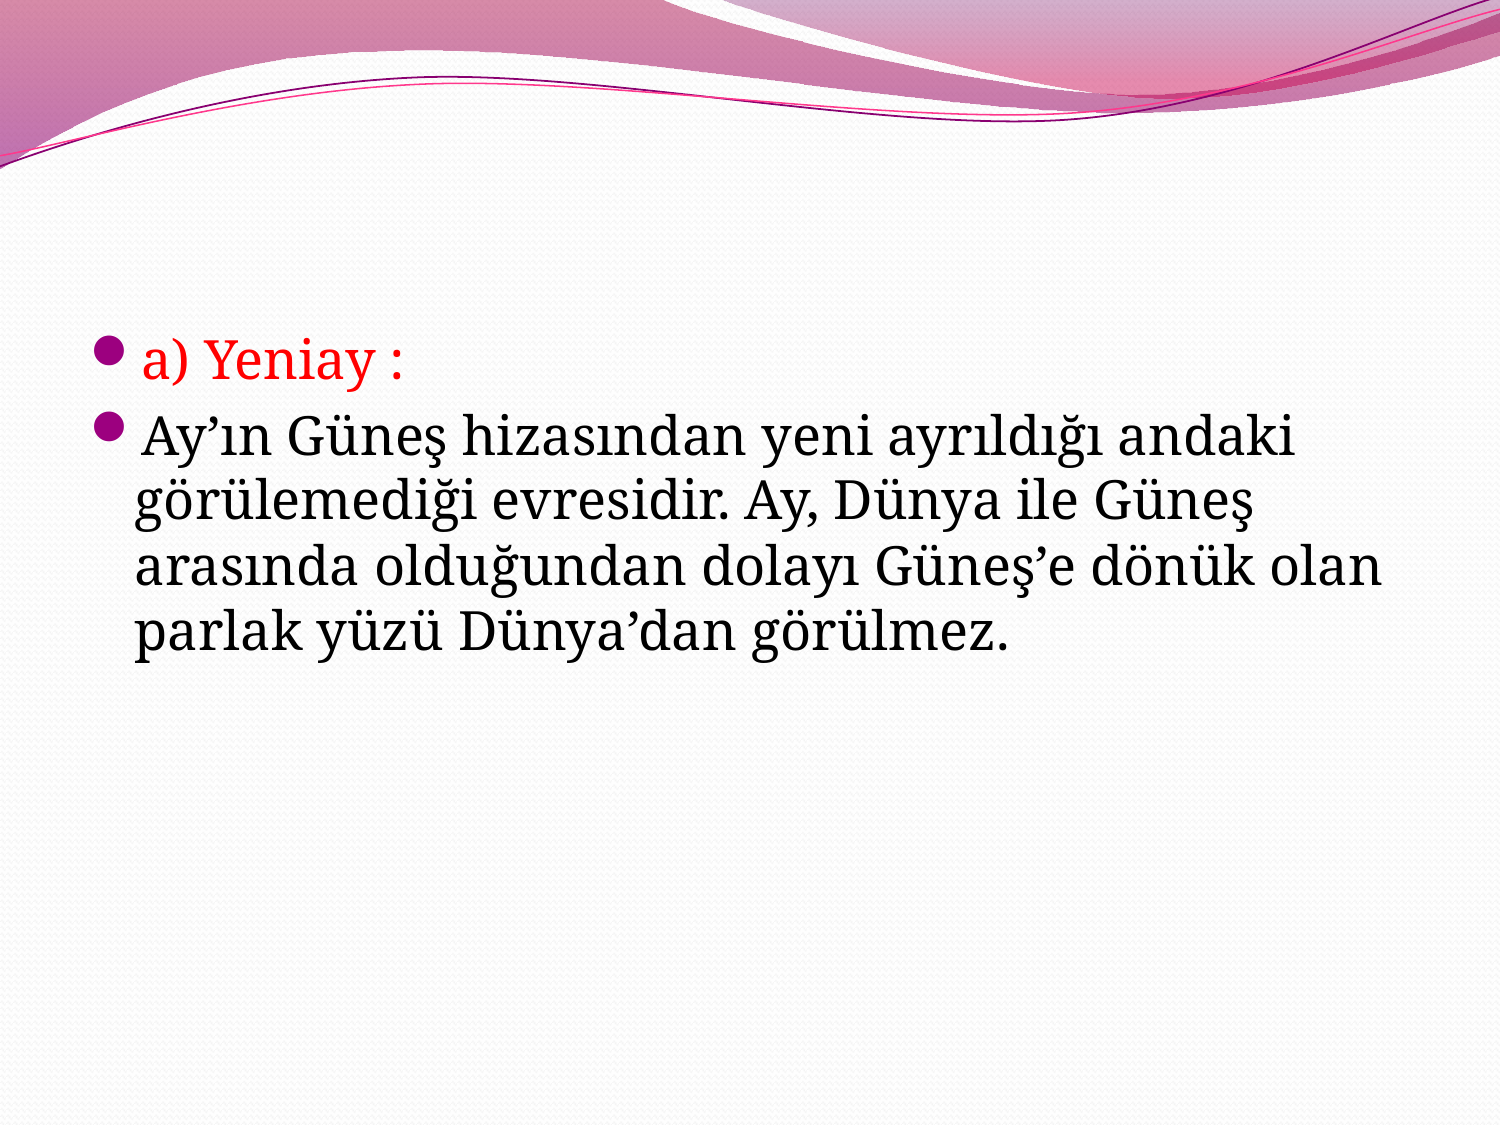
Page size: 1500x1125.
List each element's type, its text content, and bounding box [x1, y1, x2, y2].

list a) Yeniay : Ay’ın Güneş hizasından yeni ayrıldığı andaki görülemediği evresidir. Ay, Dünya ile Güneş arasında olduğundan dolayı Güneş’e dönük olan parlak yüzü Dünya’dan görülmez. [75, 317, 1425, 1038]
